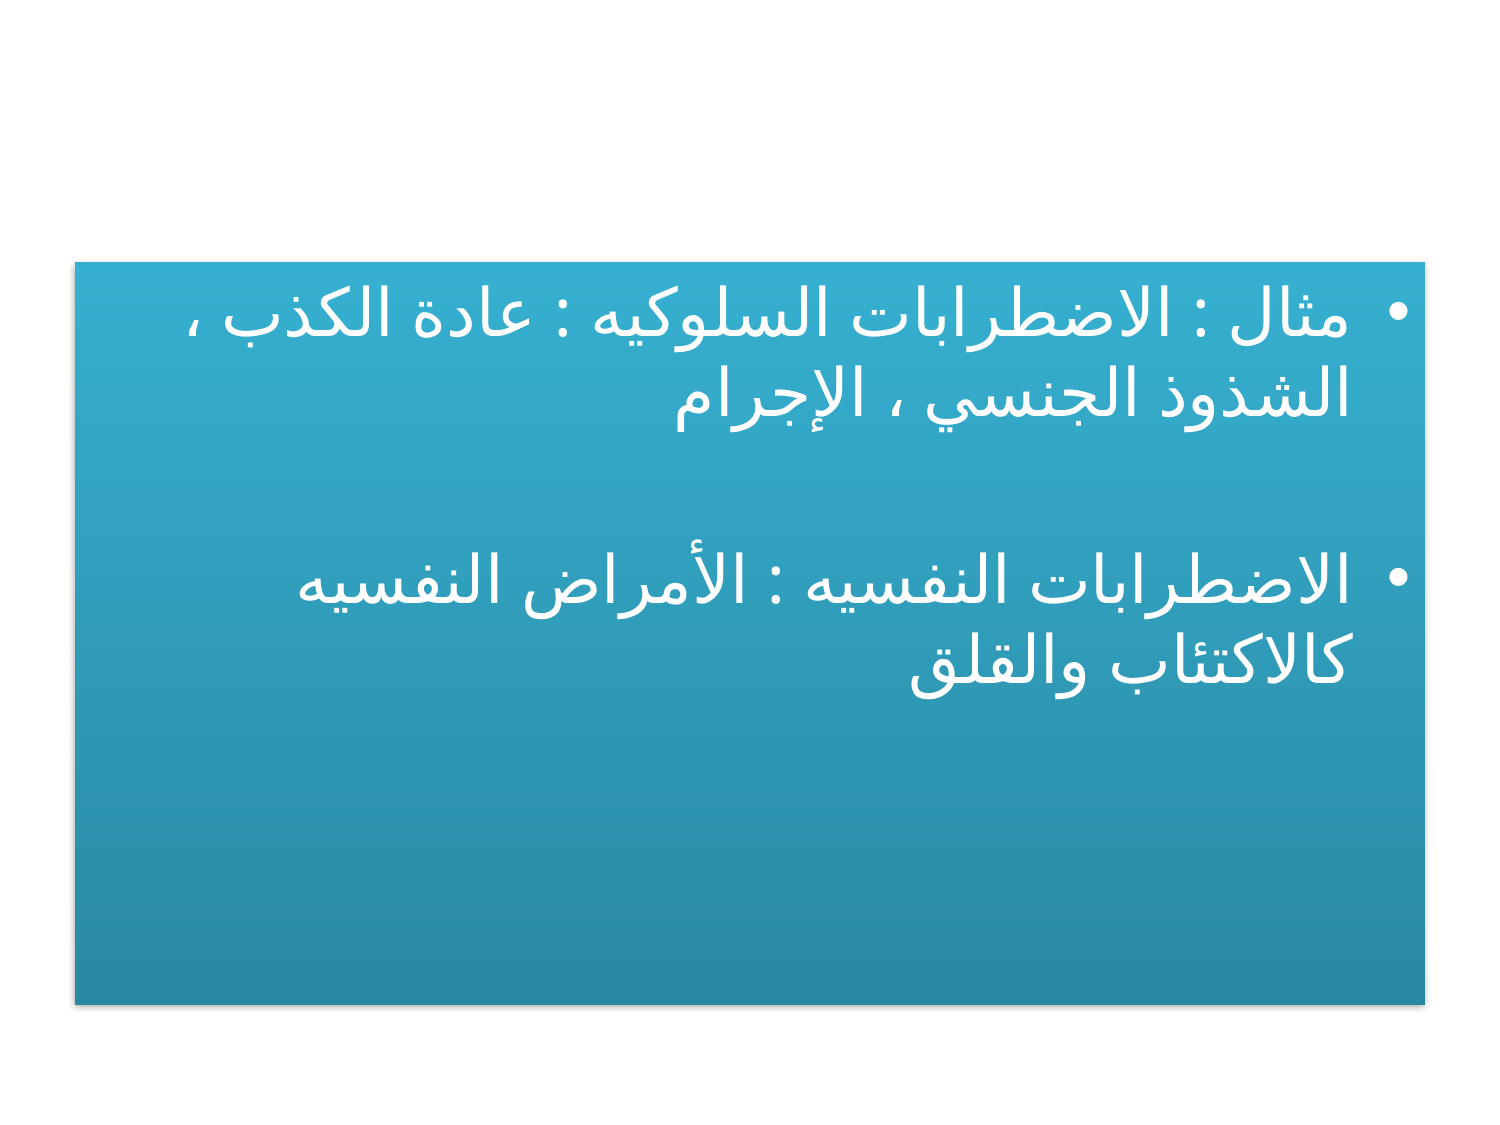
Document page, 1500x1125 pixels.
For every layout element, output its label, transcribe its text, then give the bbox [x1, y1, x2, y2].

list مثال : الاضطرابات السلوكيه : عادة الكذب ، الشذوذ الجنسي ، الإجرام الاضطرابات النفسيه : الأمراض النفسيه كالاكتئاب والقلق [75, 262, 1425, 1005]
